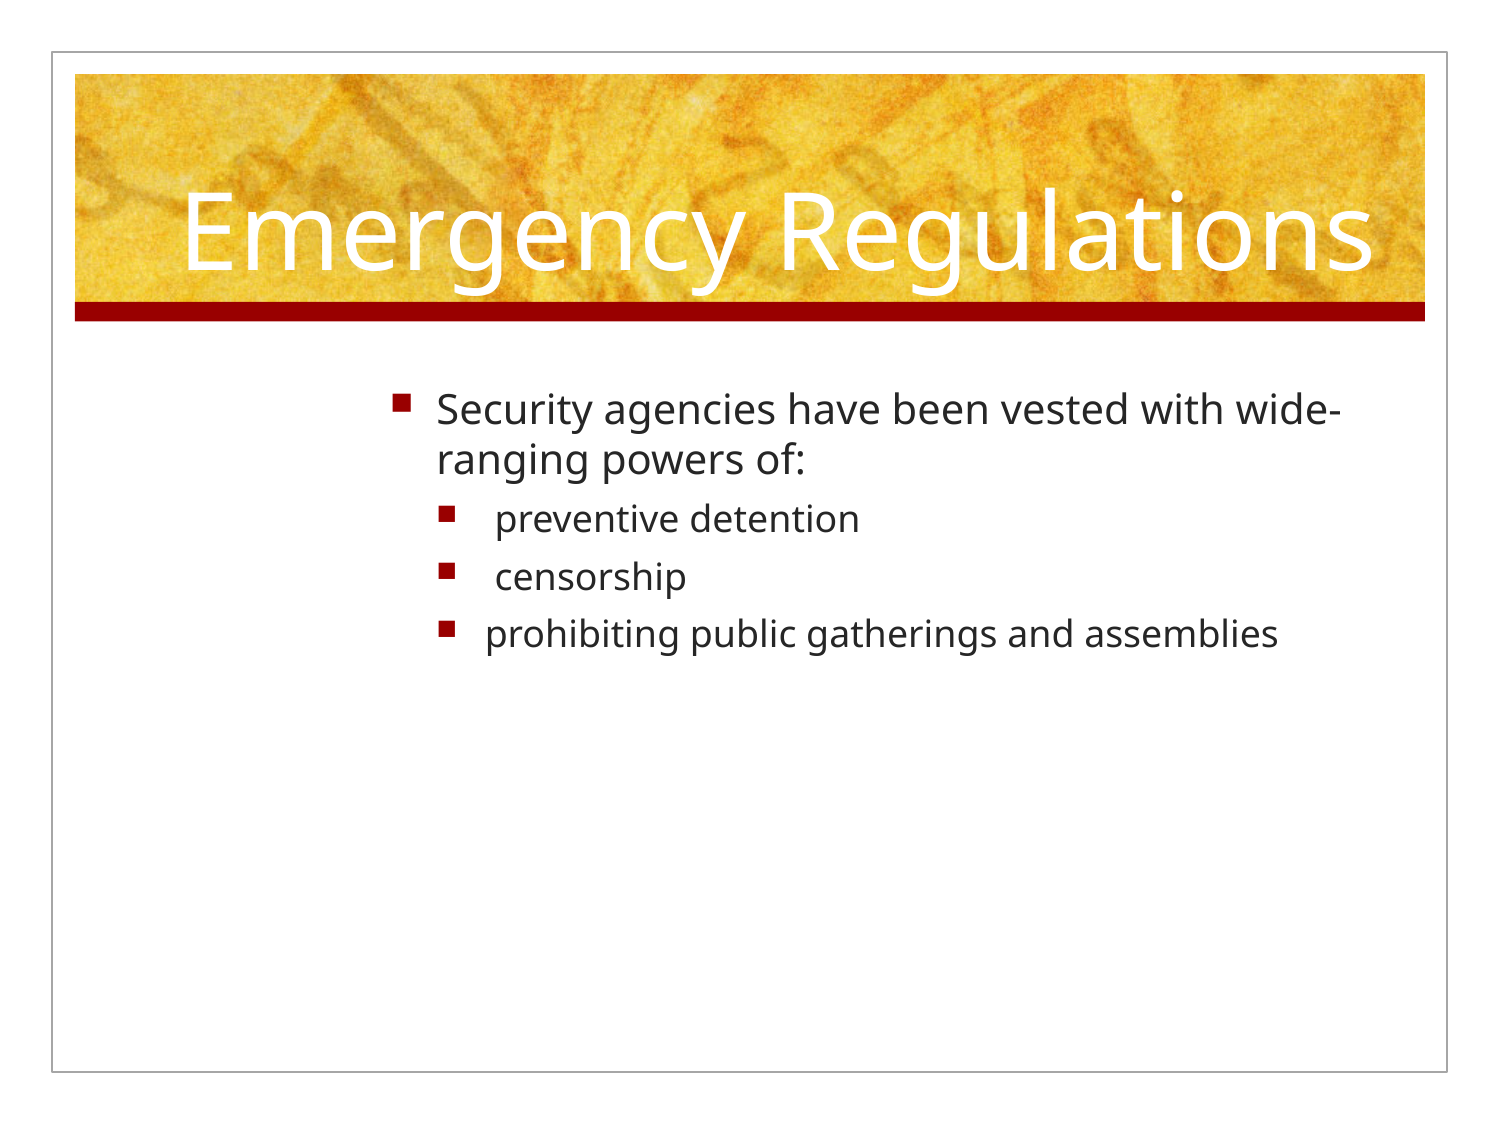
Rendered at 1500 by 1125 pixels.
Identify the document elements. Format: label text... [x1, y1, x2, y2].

list Security agencies have been vested with wide-ranging powers of: preventive detention censorship prohibiting public gatherings and assemblies [375, 375, 1392, 1005]
picture [75, 74, 1425, 301]
title Emergency Regulations [108, 74, 1392, 292]
